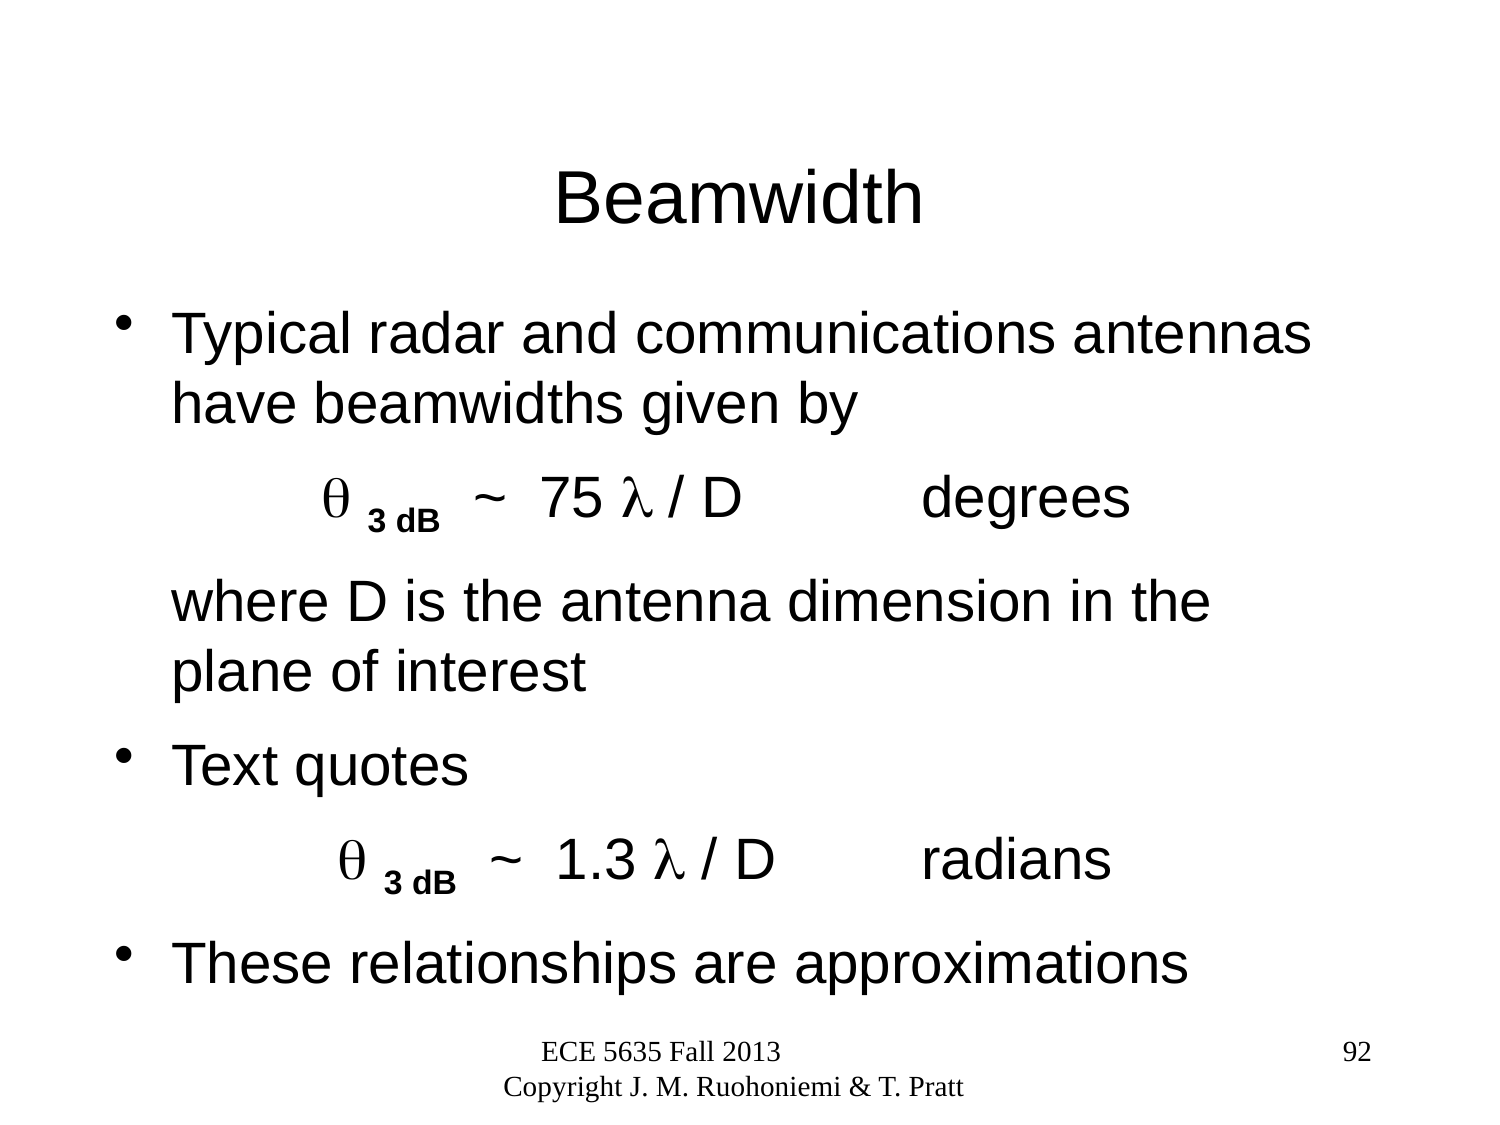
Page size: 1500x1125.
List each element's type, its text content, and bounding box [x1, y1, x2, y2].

list Typical radar and communications antennas have beamwidths given by  3 dB ~ 75  / D degrees where D is the antenna dimension in the plane of interest Text quotes  3 dB ~ 1.3  / D radians These relationships are approximations [99, 287, 1376, 963]
title Beamwidth [112, 99, 1388, 288]
slide_number 92 [1074, 1024, 1388, 1101]
footer ECE 5635 Fall 2013 Copyright J. M. Ruohoniemi & T. Pratt [487, 1024, 988, 1101]
